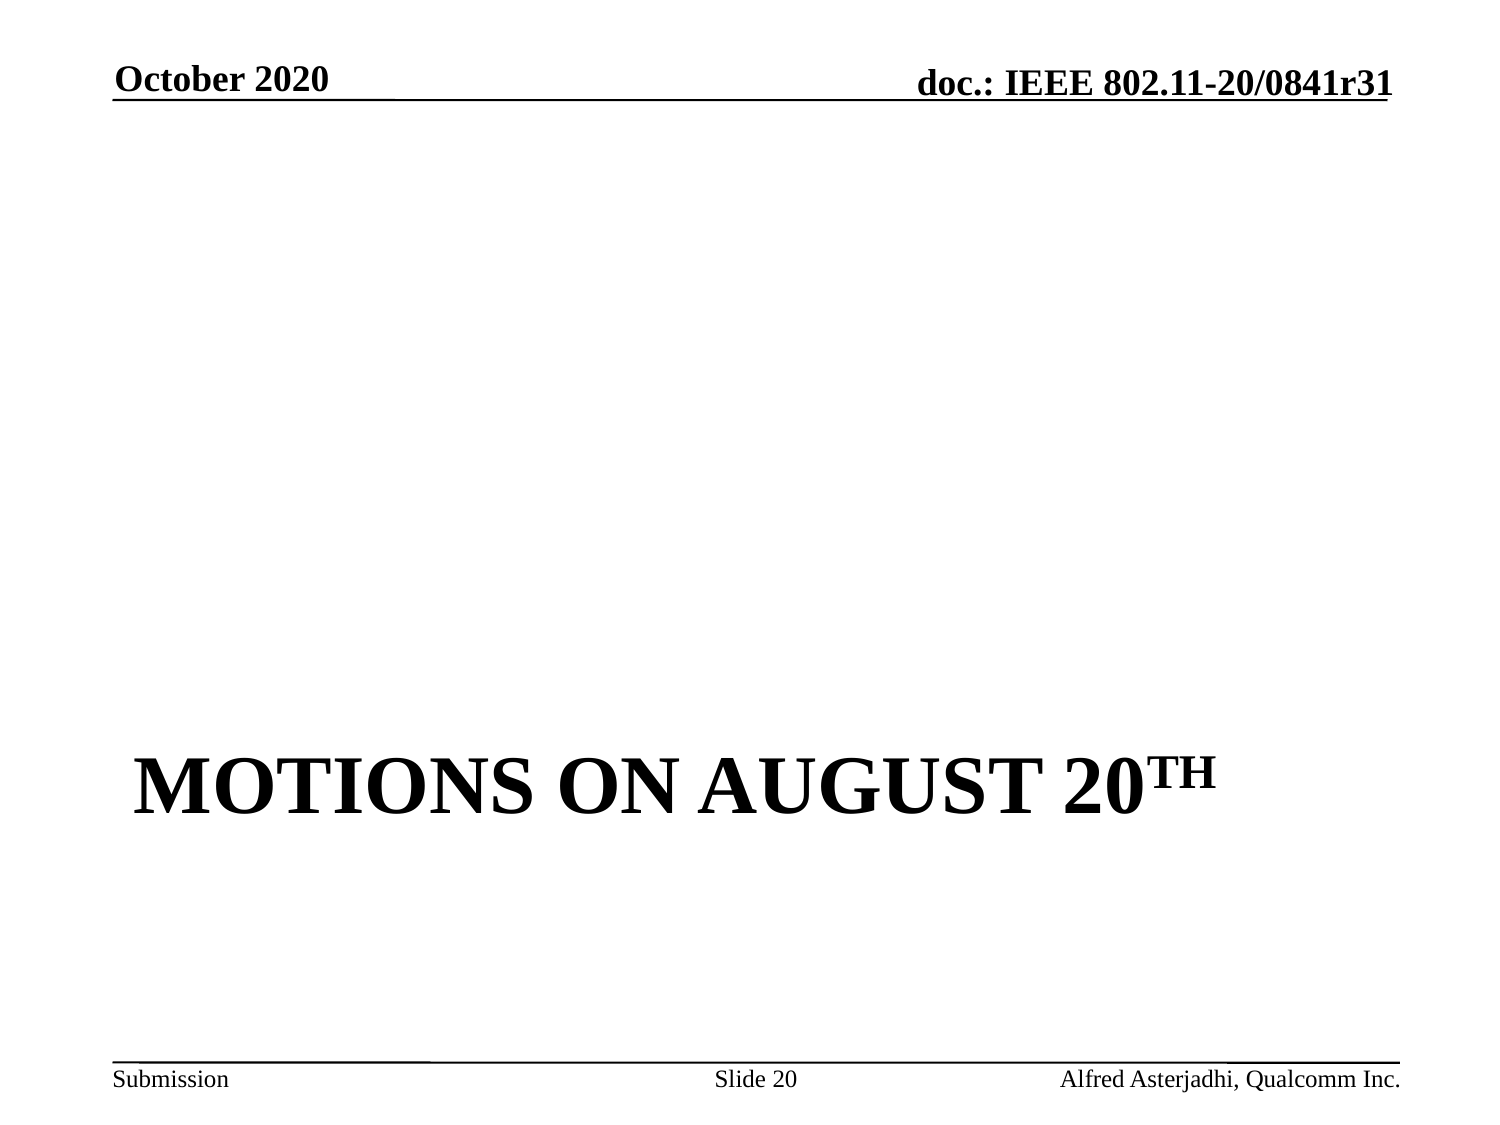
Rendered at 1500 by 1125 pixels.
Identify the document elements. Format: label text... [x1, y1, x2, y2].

title Motions on August 20th [118, 722, 1394, 947]
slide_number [114, 54, 423, 100]
footer Alfred Asterjadhi, Qualcomm Inc. [878, 1061, 1402, 1093]
slide_number Slide 20 [712, 1061, 800, 1123]
